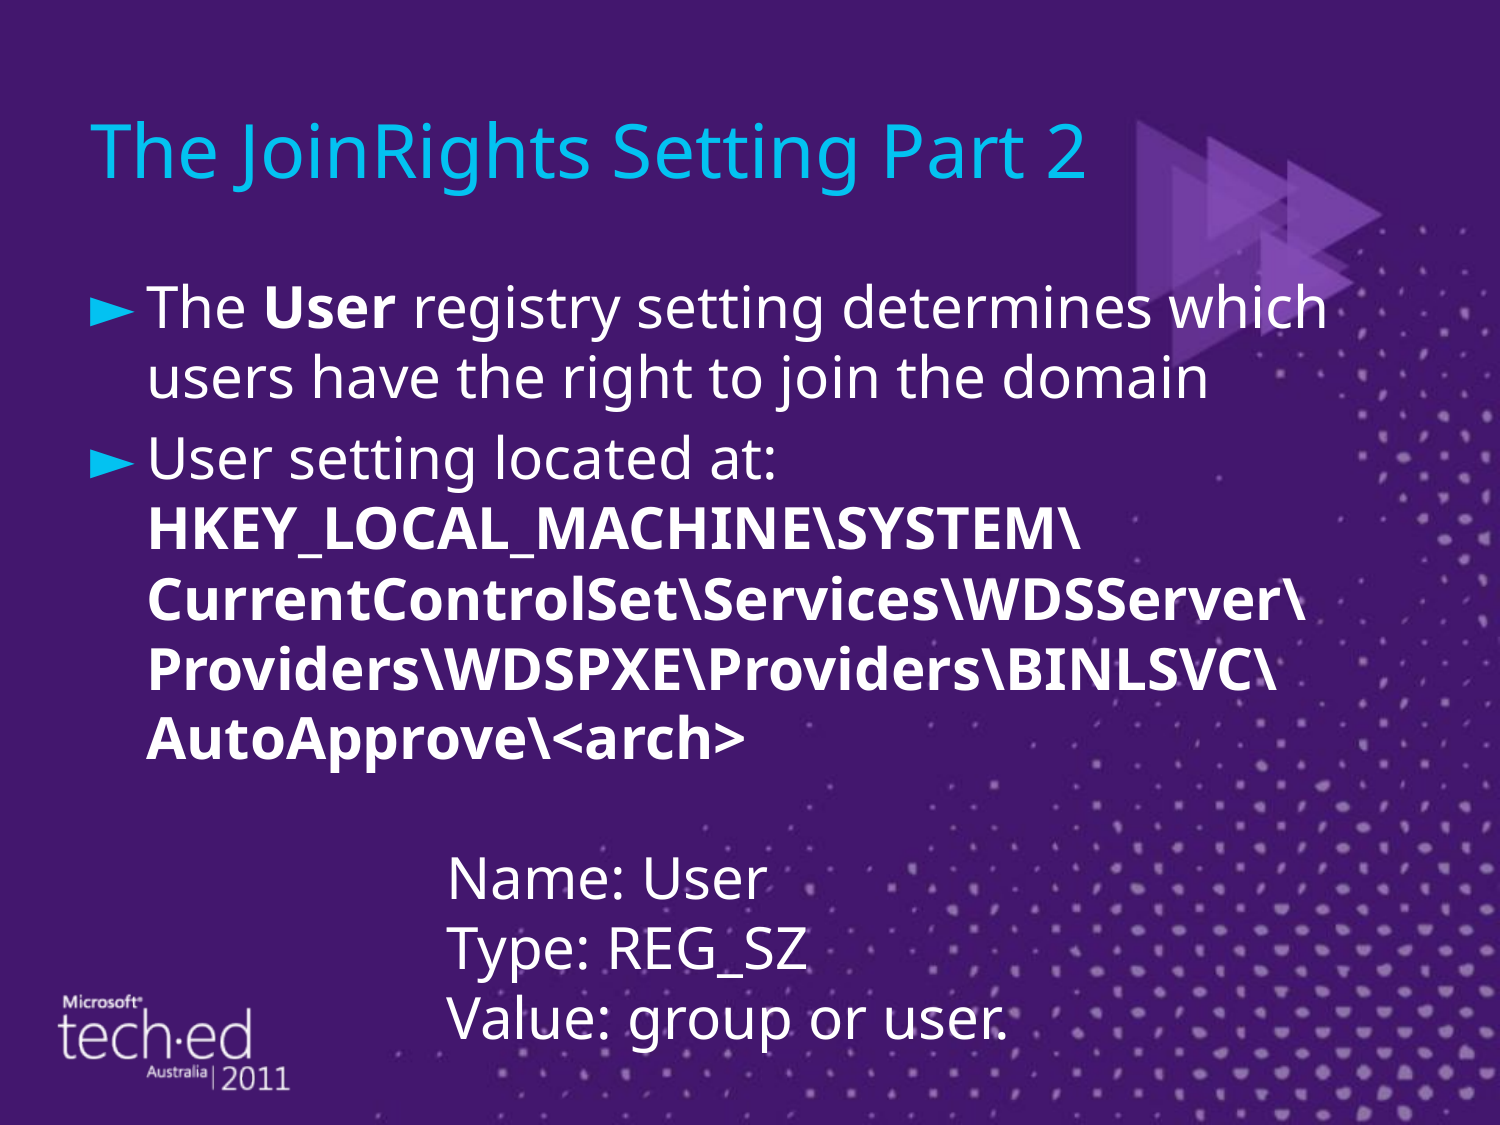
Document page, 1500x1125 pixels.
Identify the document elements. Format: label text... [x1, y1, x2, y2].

picture [0, 0, 1500, 1125]
title The JoinRights Setting Part 2 [75, 54, 1425, 243]
list The User registry setting determines which users have the right to join the domain User setting located at: HKEY_LOCAL_MACHINE\SYSTEM\CurrentControlSet\Services\WDSServer\Providers\WDSPXE\Providers\BINLSVC\AutoApprove\<arch> Name: User Type: REG_SZ Value: group or user. [75, 262, 1425, 1005]
